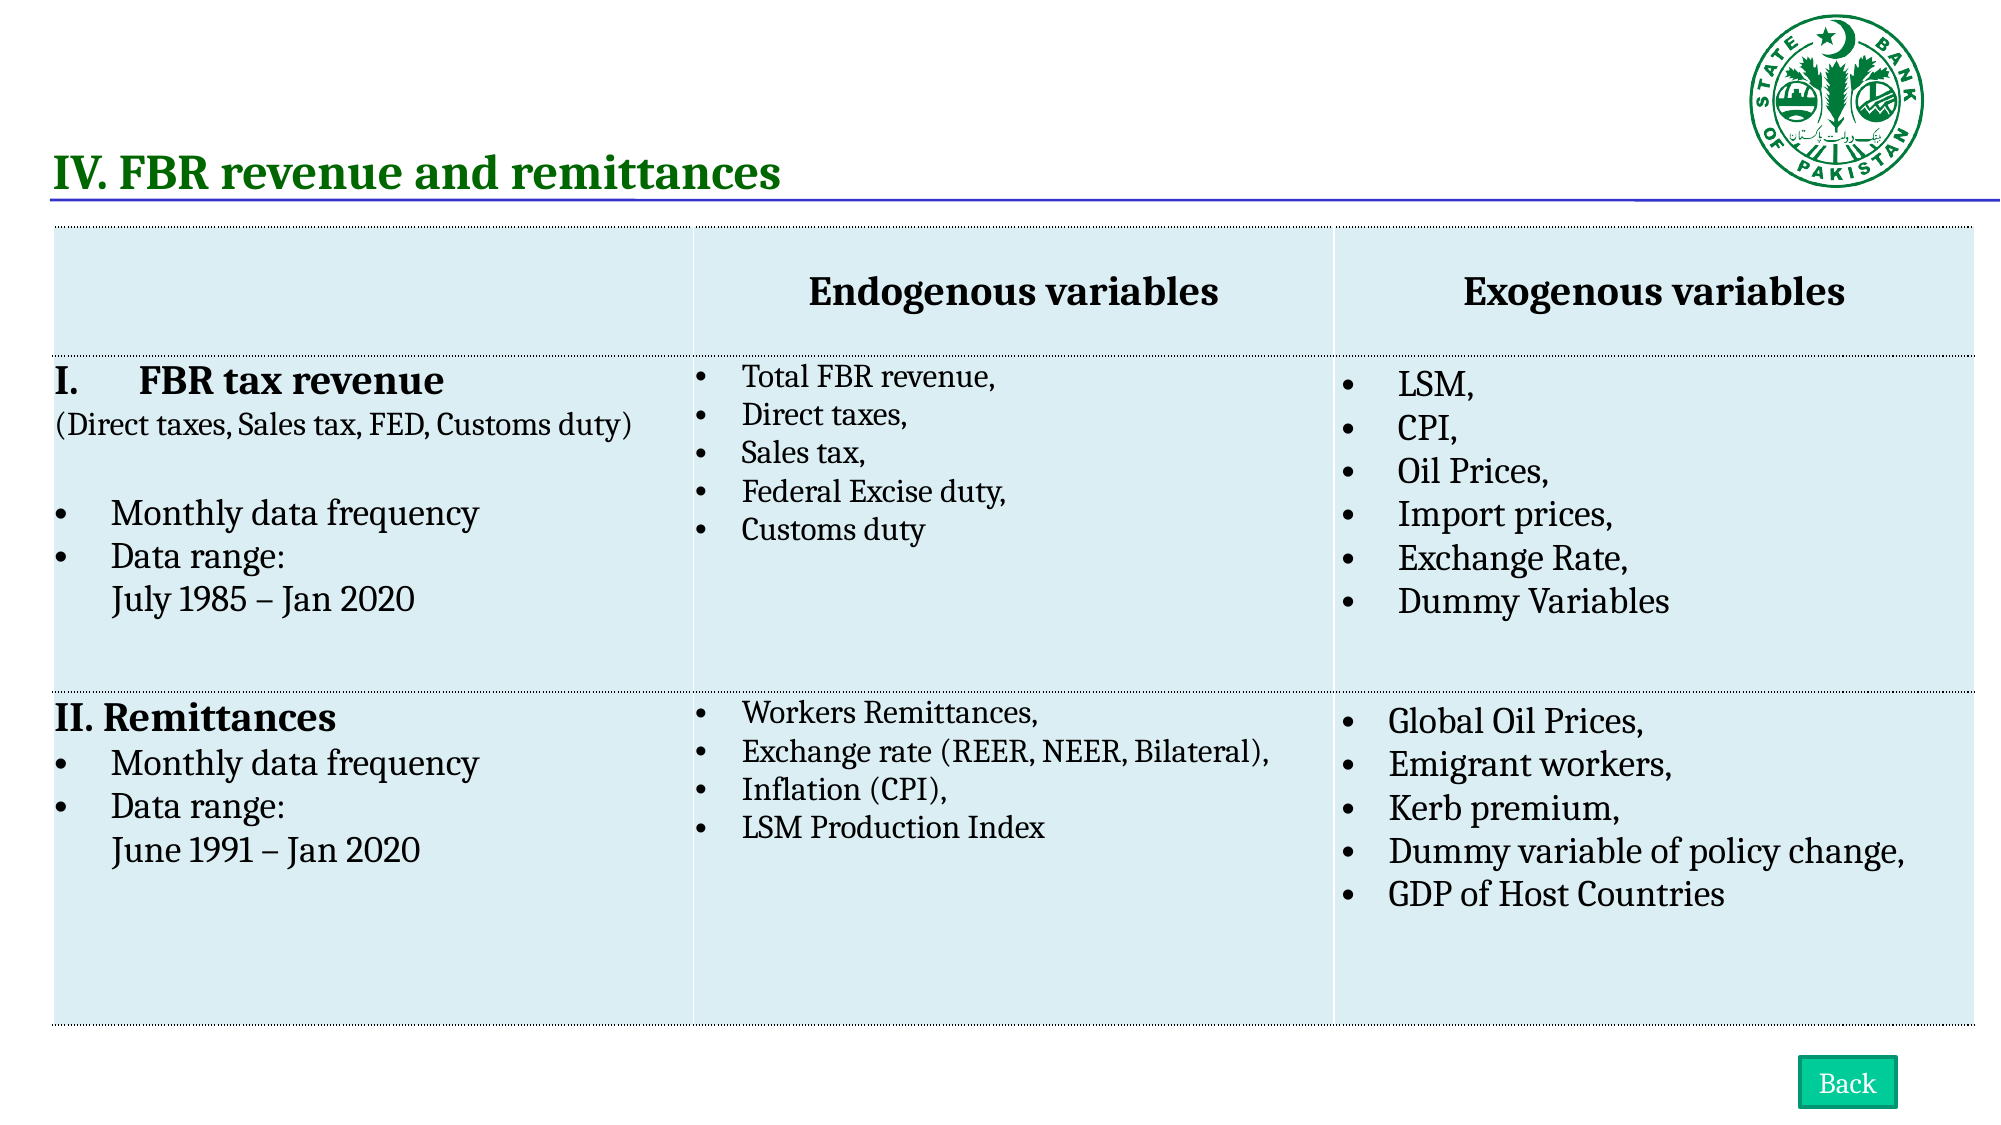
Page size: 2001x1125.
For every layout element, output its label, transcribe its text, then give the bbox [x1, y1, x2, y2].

table_cell Workers Remittances, Exchange rate (REER, NEER, Bilateral), Inflation (CPI), LSM Production Index [694, 692, 1333, 1025]
table_cell LSM, CPI, Oil Prices, Import prices, Exchange Rate, Dummy Variables [1335, 356, 1974, 692]
table_cell Global Oil Prices, Emigrant workers, Kerb premium, Dummy variable of policy change, GDP of Host Countries [1335, 692, 1974, 1025]
text_box IV. FBR revenue and remittances [52, 124, 1641, 200]
picture [1746, 10, 1927, 191]
table_header Exogenous variables [1335, 227, 1974, 356]
text_box Back [1799, 1057, 1896, 1107]
table_cell II. Remittances Monthly data frequency Data range: June 1991 – Jan 2020 [54, 692, 693, 1025]
table_cell FBR tax revenue (Direct taxes, Sales tax, FED, Customs duty) Monthly data frequency Data range: July 1985 – Jan 2020 [54, 356, 693, 692]
table_cell Total FBR revenue, Direct taxes, Sales tax, Federal Excise duty, Customs duty [694, 356, 1333, 692]
table_header Endogenous variables [694, 227, 1333, 356]
table_header [54, 227, 693, 356]
